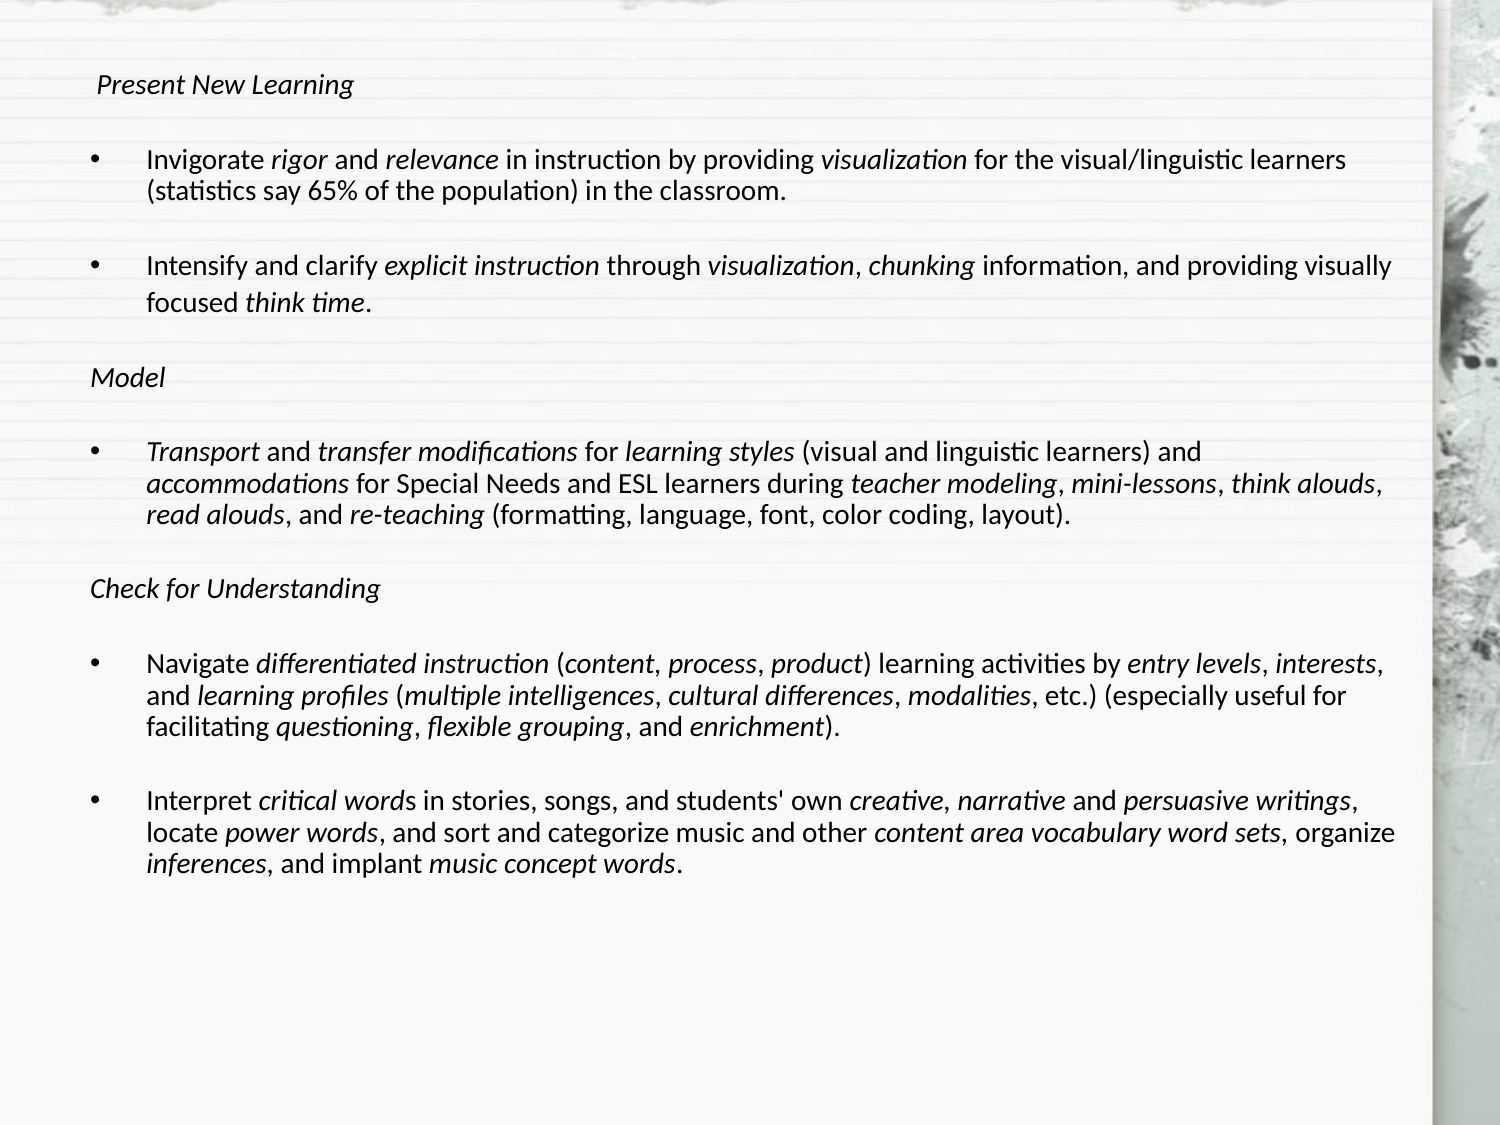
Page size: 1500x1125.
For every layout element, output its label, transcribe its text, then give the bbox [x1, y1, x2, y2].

picture [0, 0, 1500, 1125]
list Present New Learning Invigorate rigor and relevance in instruction by providing visualization for the visual/linguistic learners (statistics say 65% of the population) in the classroom. Intensify and clarify explicit instruction through visualization, chunking information, and providing visually focused think time. Model Transport and transfer modifications for learning styles (visual and linguistic learners) and accommodations for Special Needs and ESL learners during teacher modeling, mini-lessons, think alouds, read alouds, and re-teaching (formatting, language, font, color coding, layout). Check for Understanding Navigate differentiated instruction (content, process, product) learning activities by entry levels, interests, and learning profiles (multiple intelligences, cultural differences, modalities, etc.) (especially useful for facilitating questioning, flexible grouping, and enrichment). Interpret critical words in stories, songs, and students' own creative, narrative and persuasive writings, locate power words, and sort and categorize music and other content area vocabulary word sets, organize inferences, and implant music concept words. [74, 61, 1426, 1067]
